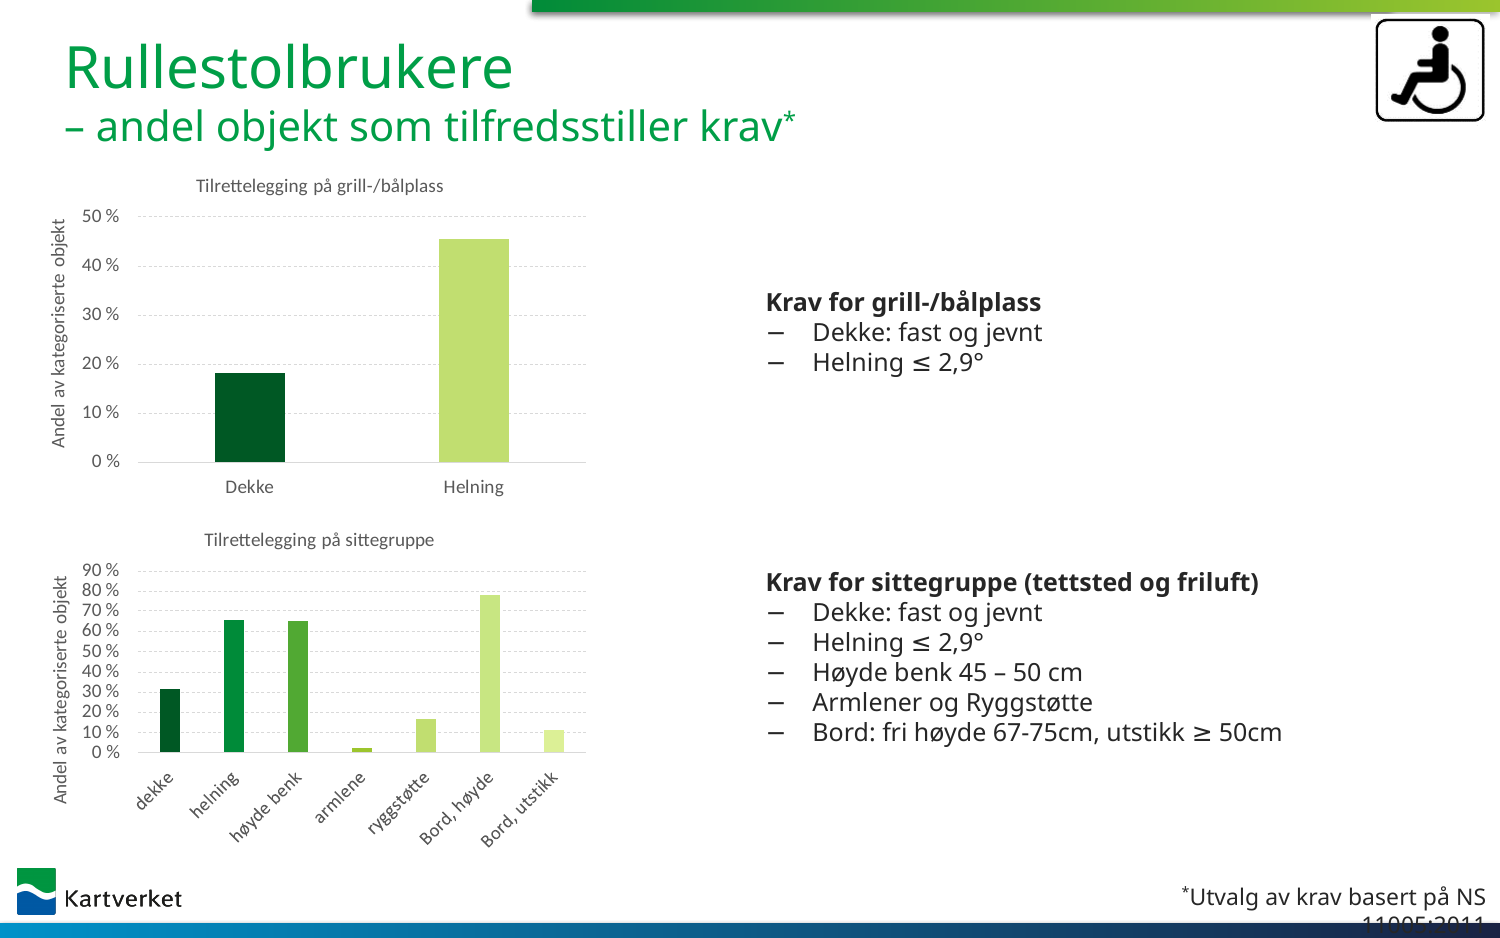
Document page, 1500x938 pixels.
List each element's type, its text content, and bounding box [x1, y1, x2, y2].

text_box *Utvalg av krav basert på NS 11005:2011 [1068, 873, 1500, 938]
text_box Krav for grill-/bålplass Dekke: fast og jevnt Helning ≤ 2,9° [750, 279, 1452, 384]
picture [41, 520, 597, 859]
picture [41, 166, 597, 505]
picture [1371, 13, 1491, 127]
text_box Krav for sittegruppe (tettsted og friluft) Dekke: fast og jevnt Helning ≤ 2,9° Høyde benk 45 – 50 cm Armlener og Ryggstøtte Bord: fri høyde 67-75cm, utstikk ≥ 50cm [750, 559, 1500, 754]
text_box Rullestolbrukere – andel objekt som tilfredsstiller krav* [49, 14, 1431, 158]
